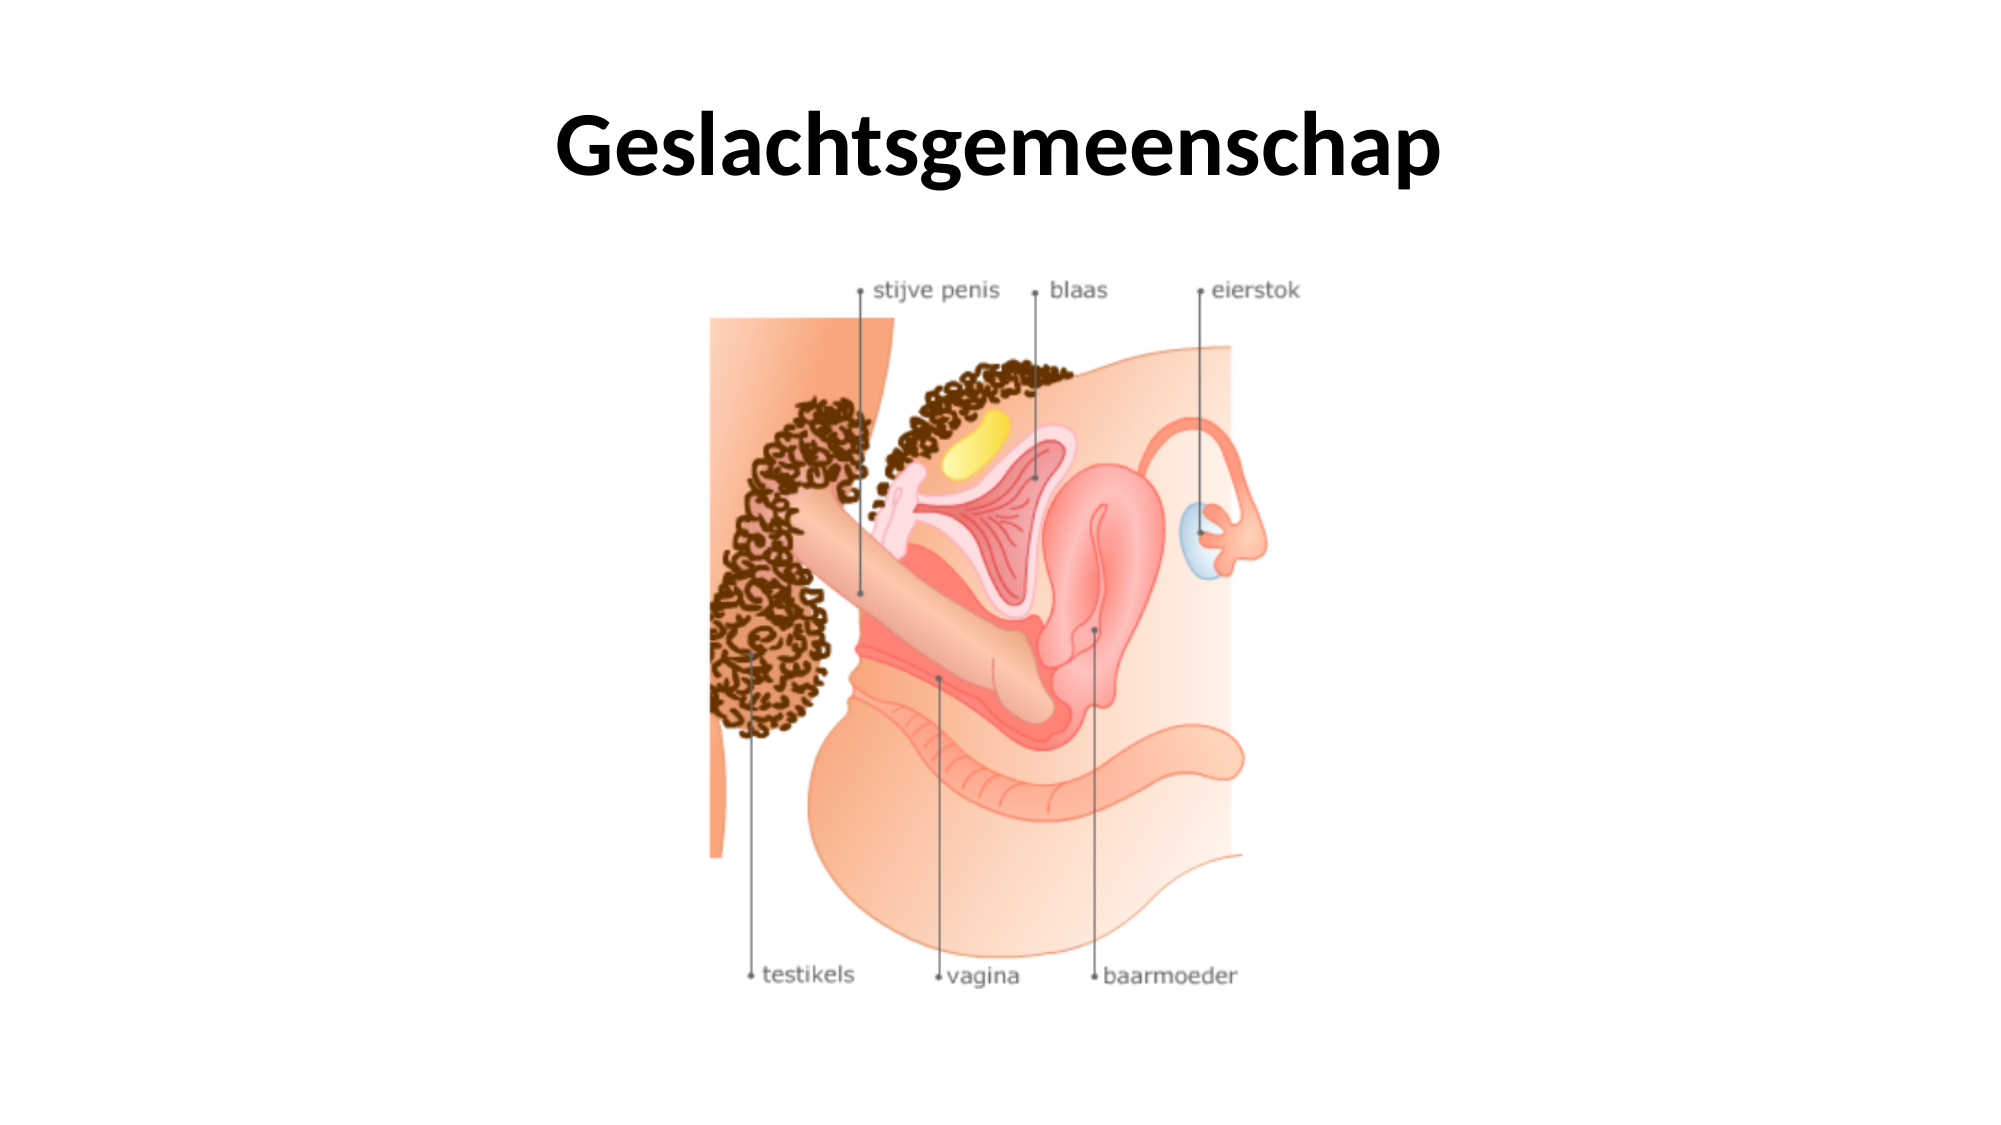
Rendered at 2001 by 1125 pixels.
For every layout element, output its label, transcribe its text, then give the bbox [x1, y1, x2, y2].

title Geslachtsgemeenschap [99, 45, 1900, 233]
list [683, 262, 1317, 1006]
